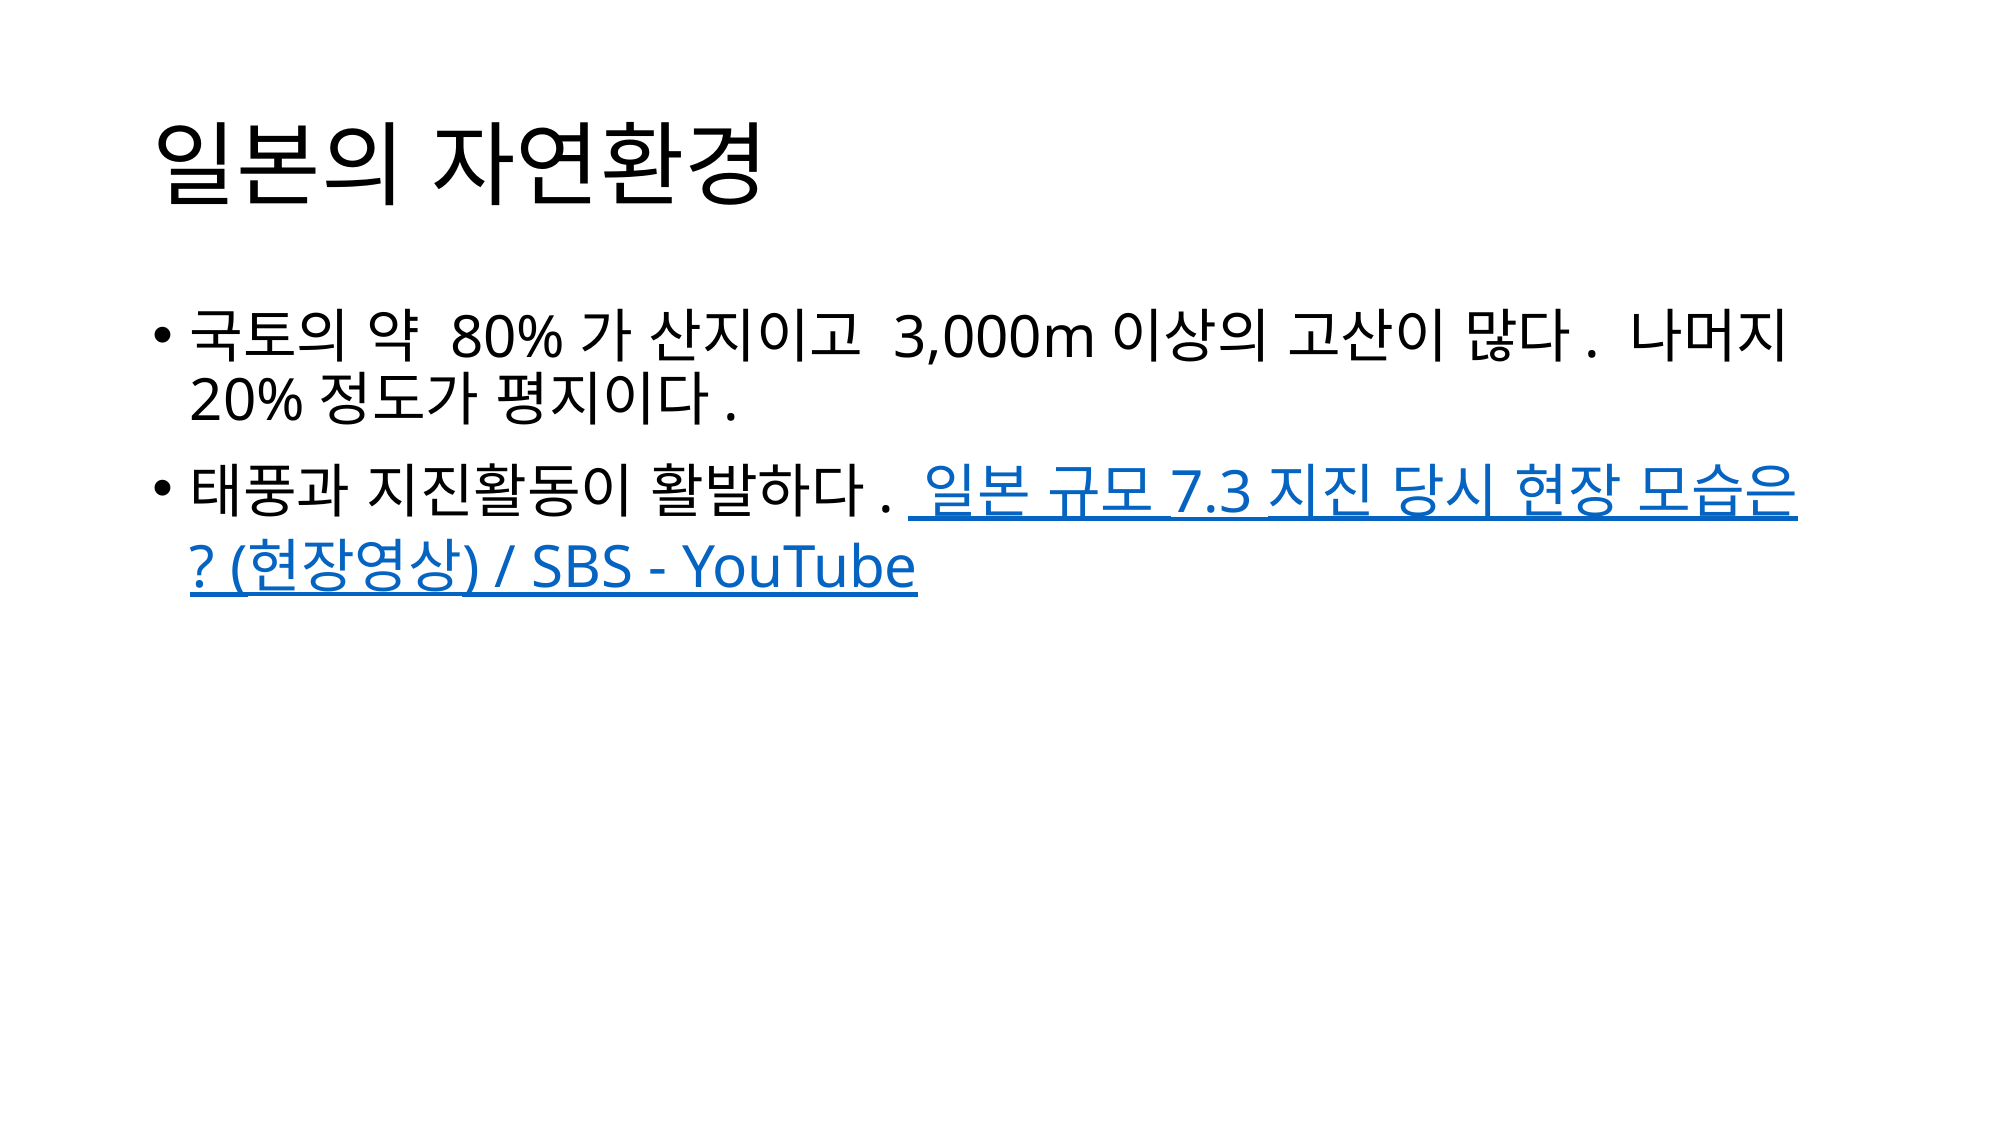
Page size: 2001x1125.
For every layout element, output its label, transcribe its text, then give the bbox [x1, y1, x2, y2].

list 국토의 약 80%가 산지이고 3,000m이상의 고산이 많다. 나머지 20%정도가 평지이다. 태풍과 지진활동이 활발하다. 일본 규모 7.3 지진 당시 현장 모습은? (현장영상) / SBS - YouTube [137, 299, 1863, 1014]
title 일본의 자연환경 [137, 59, 1863, 278]
